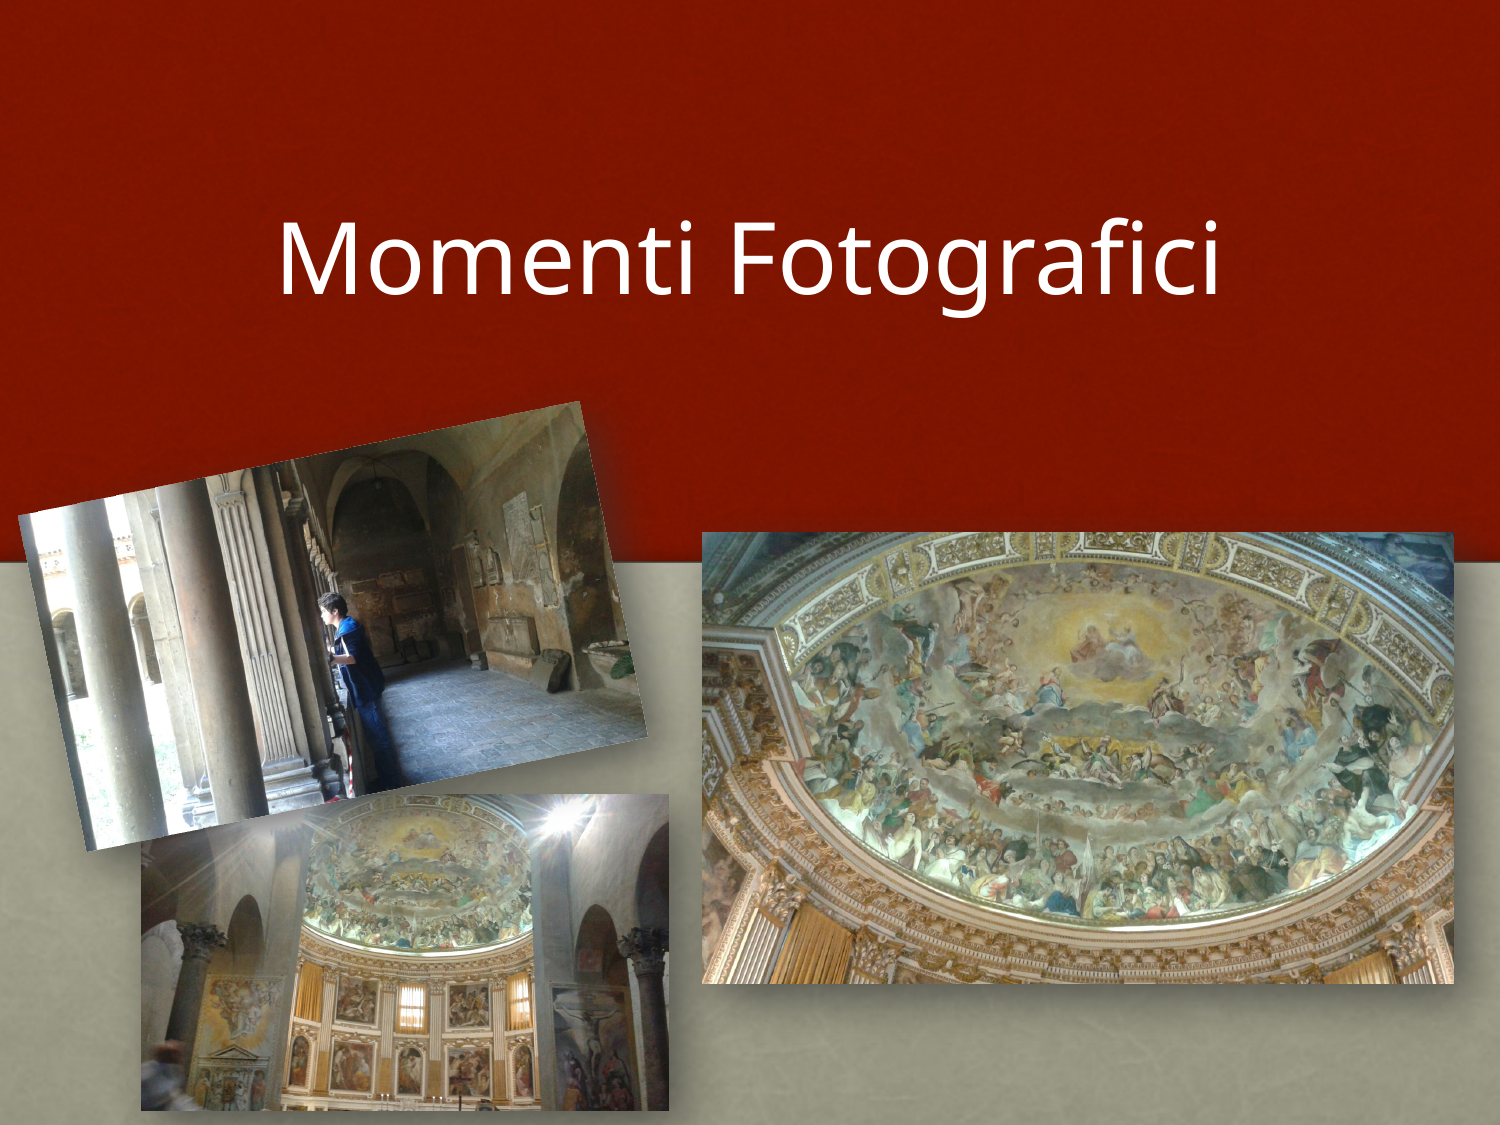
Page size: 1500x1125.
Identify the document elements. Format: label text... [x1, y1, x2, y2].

text_box [1190, 235, 1221, 296]
title Momenti Fotografici [112, 79, 1388, 323]
picture [0, 401, 1500, 1125]
